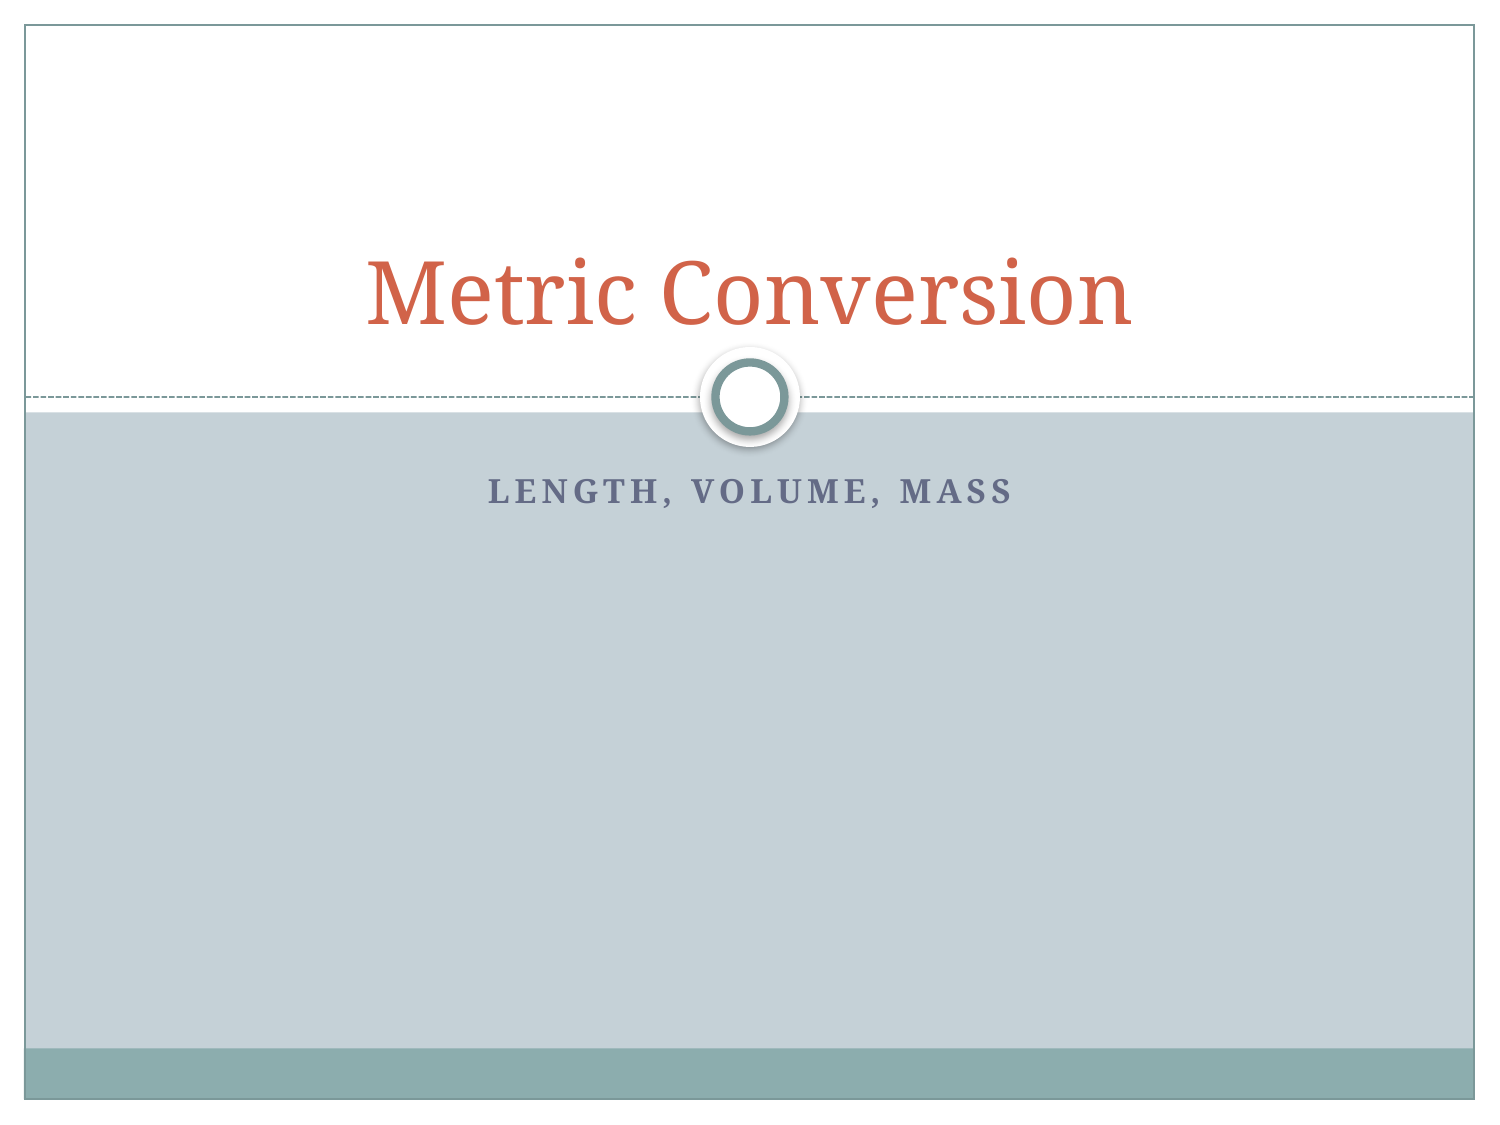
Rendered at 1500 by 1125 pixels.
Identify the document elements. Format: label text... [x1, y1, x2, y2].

subtitle Length, Volume, Mass [225, 462, 1275, 750]
title Metric Conversion [112, 62, 1388, 350]
